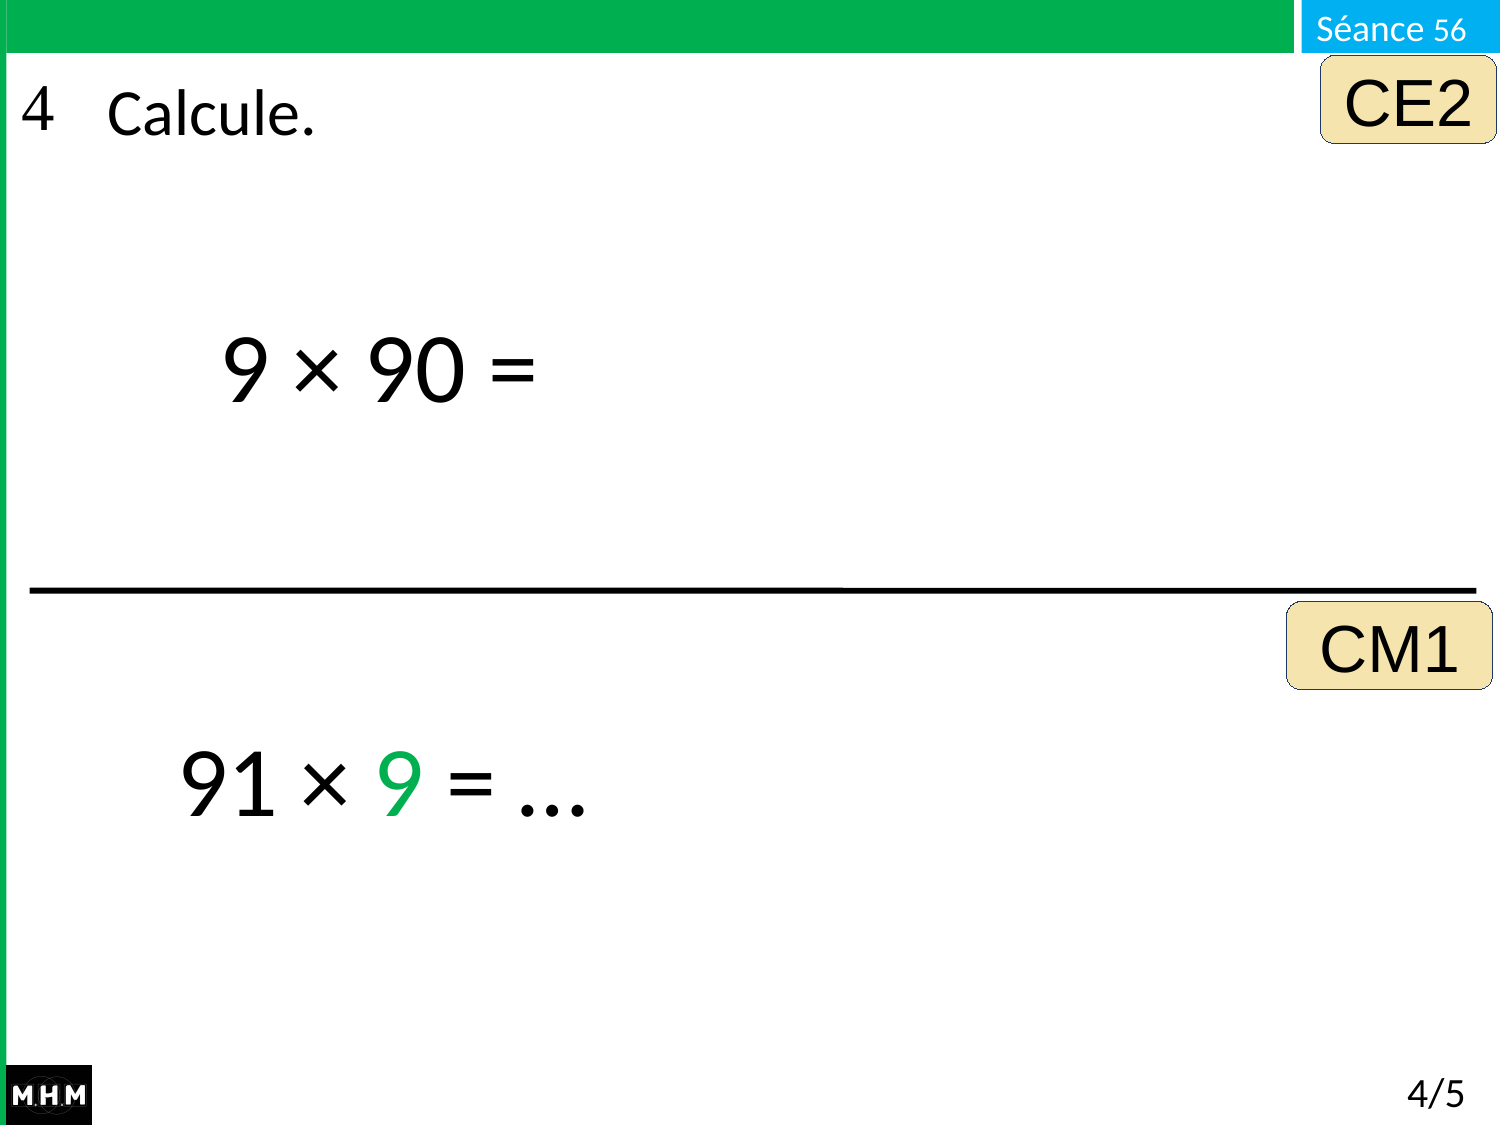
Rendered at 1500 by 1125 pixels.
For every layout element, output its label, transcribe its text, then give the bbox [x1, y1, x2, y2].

title Calcule. [92, 71, 1387, 158]
text_box 91 × 9 = … [96, 708, 669, 844]
text_box 9 × 90 = [96, 295, 684, 430]
text_box CM1 [1286, 601, 1493, 690]
picture [6, 1065, 92, 1125]
text_box CE2 [1320, 55, 1497, 144]
list 4/5 [1373, 1064, 1500, 1125]
